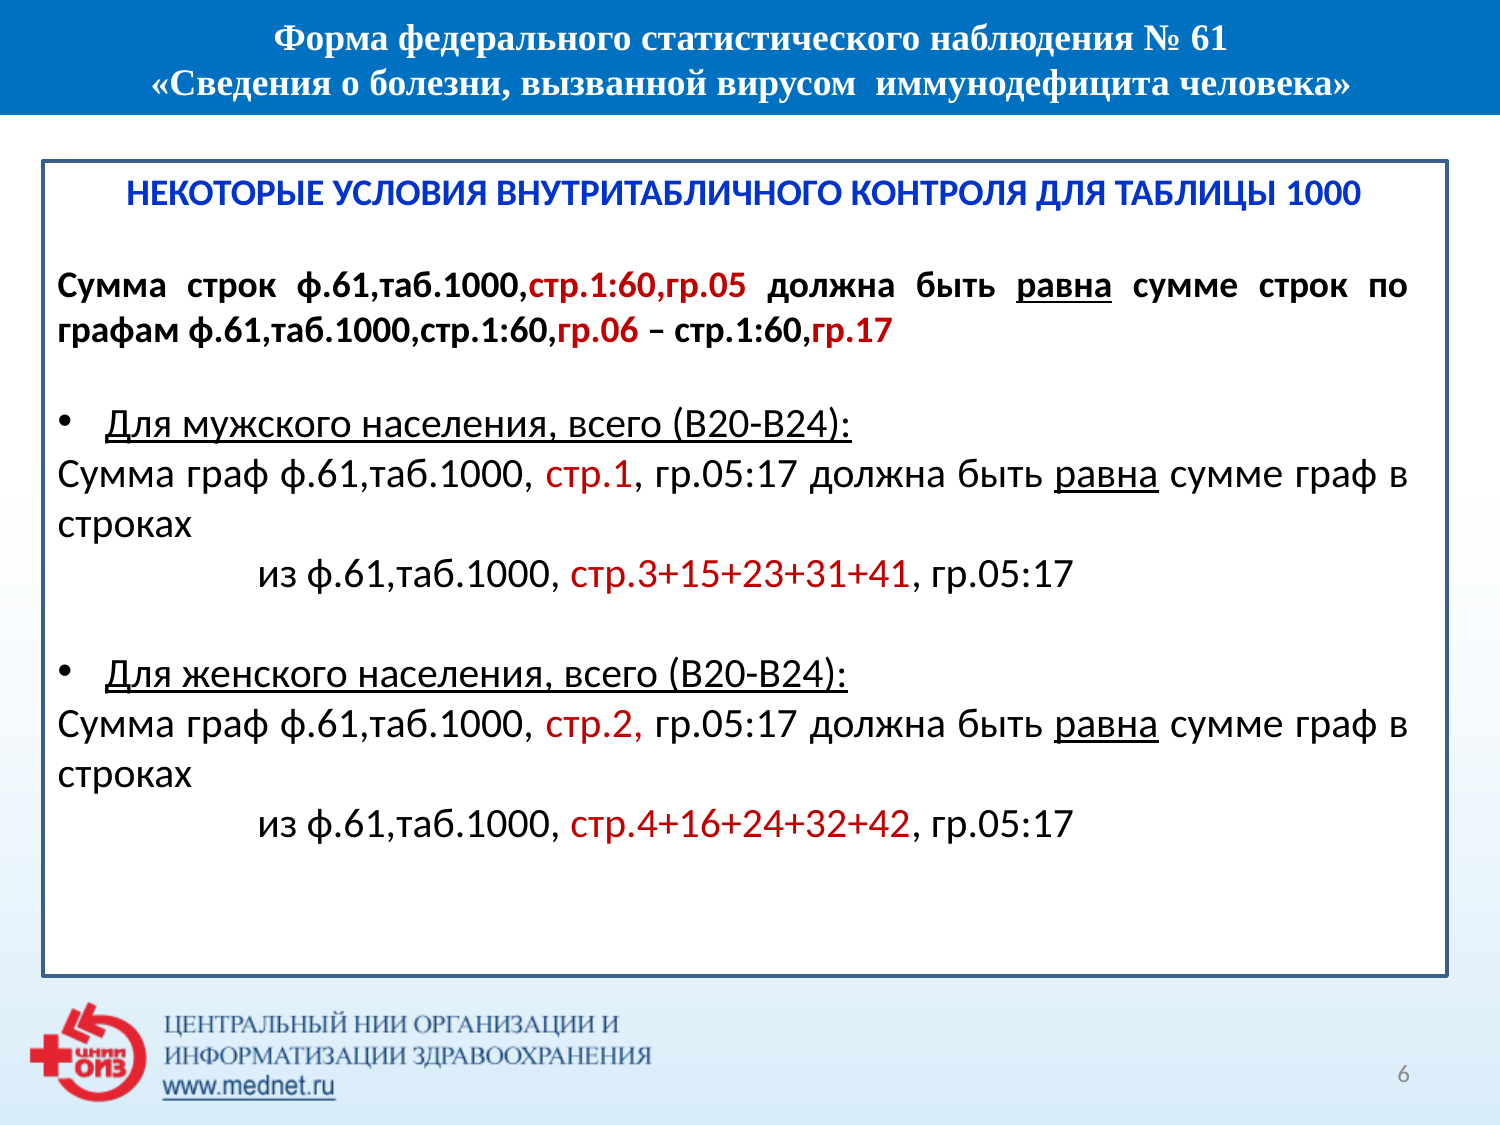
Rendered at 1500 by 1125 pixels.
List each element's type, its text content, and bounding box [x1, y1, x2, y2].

text_box [41, 159, 1449, 978]
text_box Форма федерального статистического наблюдения № 61 «Сведения о болезни, вызванной вирусом иммунодефицита человека» [0, 0, 1500, 117]
text_box НЕКОТОРЫЕ УСЛОВИЯ ВНУТРИТАБЛИЧНОГО КОНТРОЛЯ ДЛЯ ТАБЛИЦЫ 1000 [42, 160, 1447, 221]
picture [0, 117, 1500, 1125]
text_box Сумма строк ф.61,таб.1000,стр.1:60,гр.05 должна быть равна сумме строк по графам ф.61,таб.1000,стр.1:60,гр.06 – стр.1:60,гр.17 Для мужского населения, всего (В20-В24): Сумма граф ф.61,таб.1000, стр.1, гр.05:17 должна быть равна сумме граф в строках из ф.61,таб.1000, стр.3+15+23+31+41, гр.05:17 Для женского населения, всего (В20-В24): Сумма граф ф.61,таб.1000, стр.2, гр.05:17 должна быть равна сумме граф в строках из ф.61,таб.1000, стр.4+16+24+32+42, гр.05:17 [42, 208, 1424, 988]
slide_number 6 [1074, 1042, 1425, 1103]
